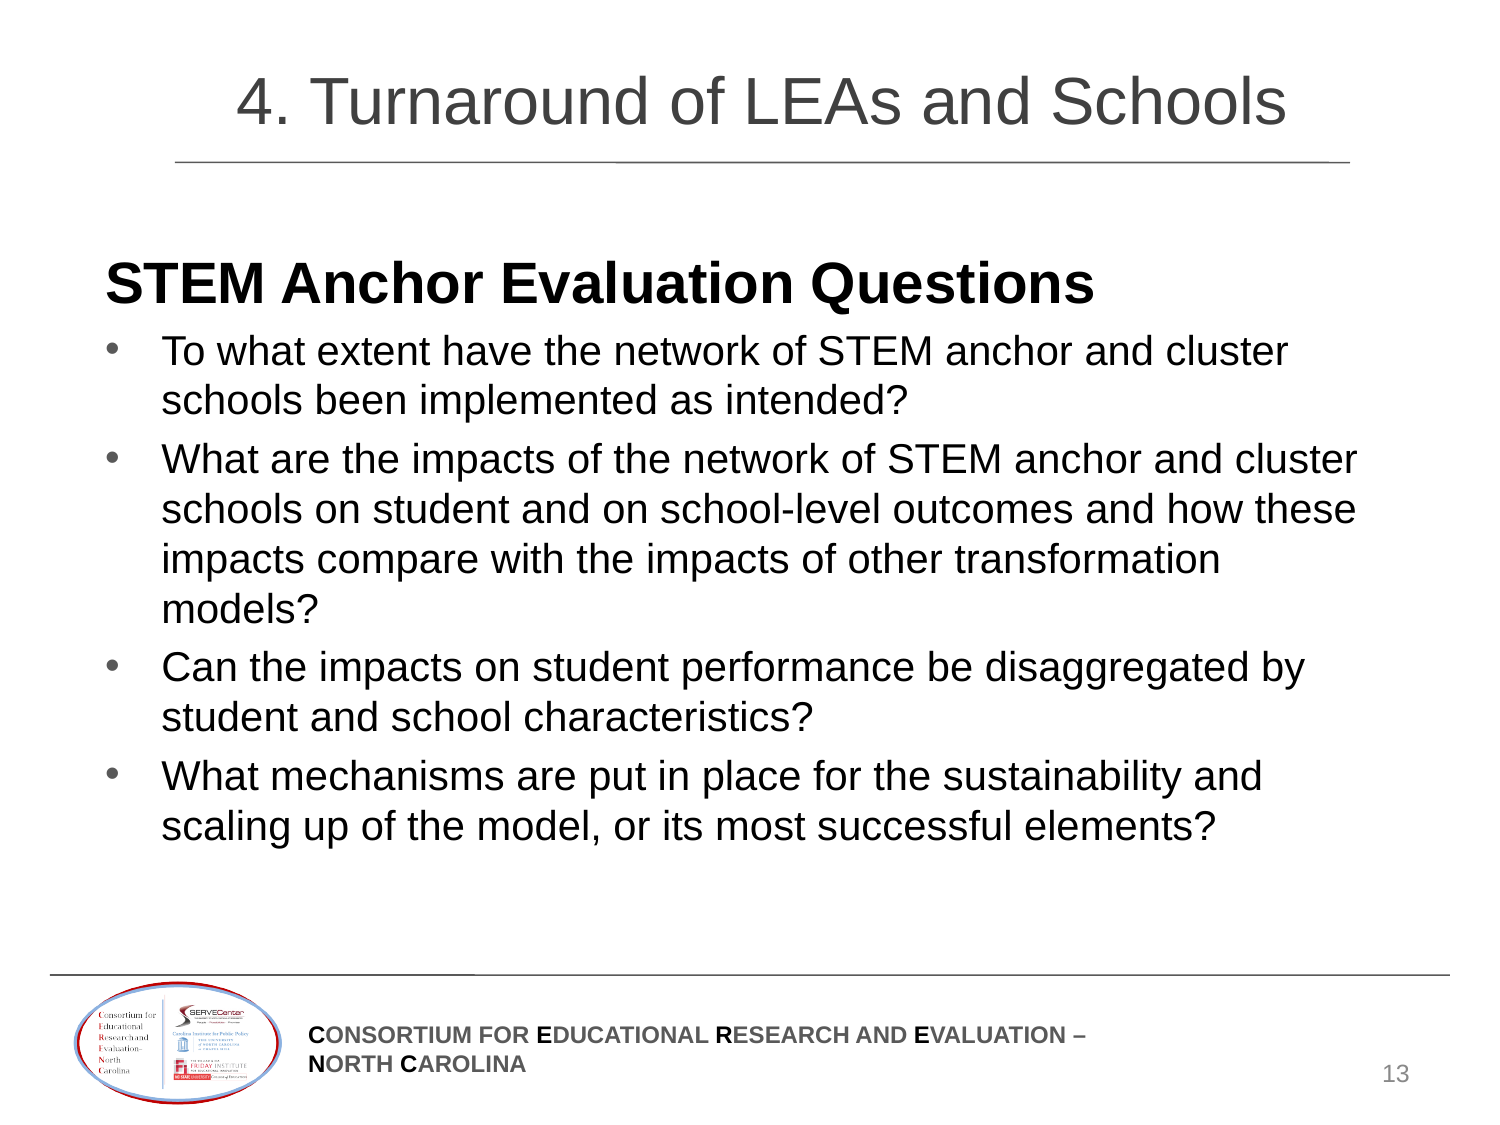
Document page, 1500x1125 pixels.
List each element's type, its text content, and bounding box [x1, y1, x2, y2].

slide_number 13 [1268, 1042, 1425, 1103]
title 4. Turnaround of LEAs and Schools [174, 44, 1351, 151]
picture [72, 981, 283, 1105]
list STEM Anchor Evaluation Questions To what extent have the network of STEM anchor and cluster schools been implemented as intended? What are the impacts of the network of STEM anchor and cluster schools on student and on school-level outcomes and how these impacts compare with the impacts of other transformation models? Can the impacts on student performance be disaggregated by student and school characteristics? What mechanisms are put in place for the sustainability and scaling up of the model, or its most successful elements? [89, 237, 1394, 965]
